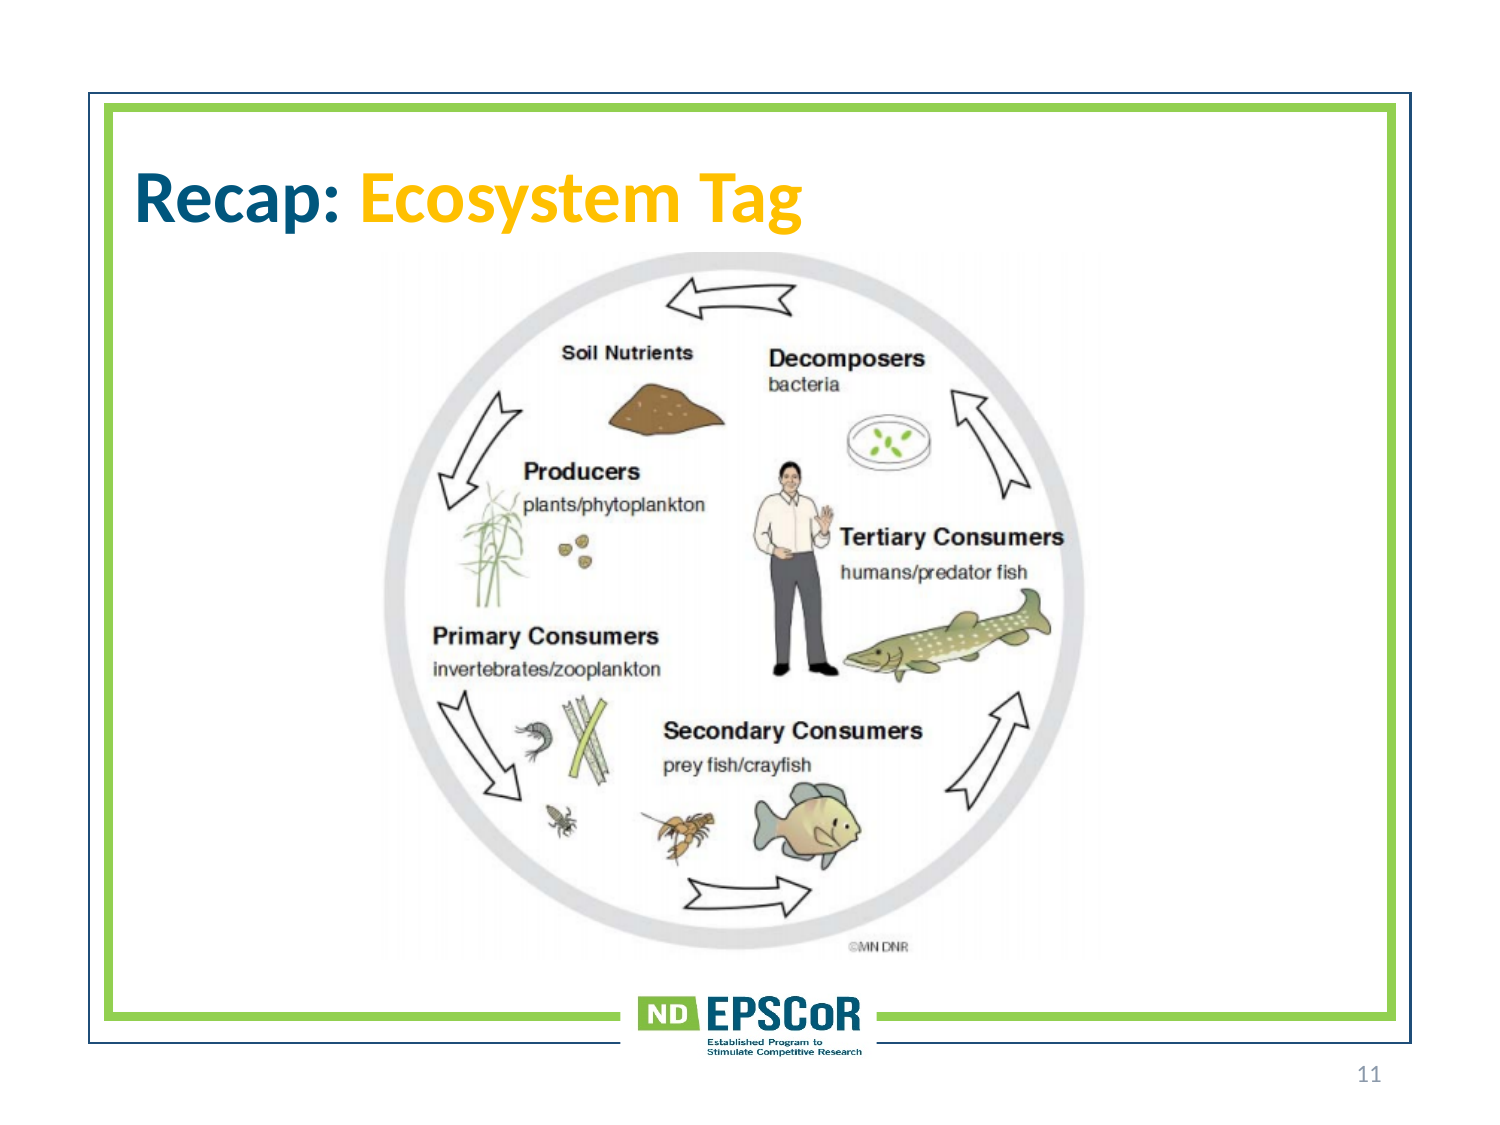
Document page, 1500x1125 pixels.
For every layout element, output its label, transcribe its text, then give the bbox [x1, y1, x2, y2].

slide_number 11 [1059, 1042, 1397, 1103]
picture [104, 103, 1396, 1059]
title Recap: Ecosystem Tag [119, 119, 1378, 278]
